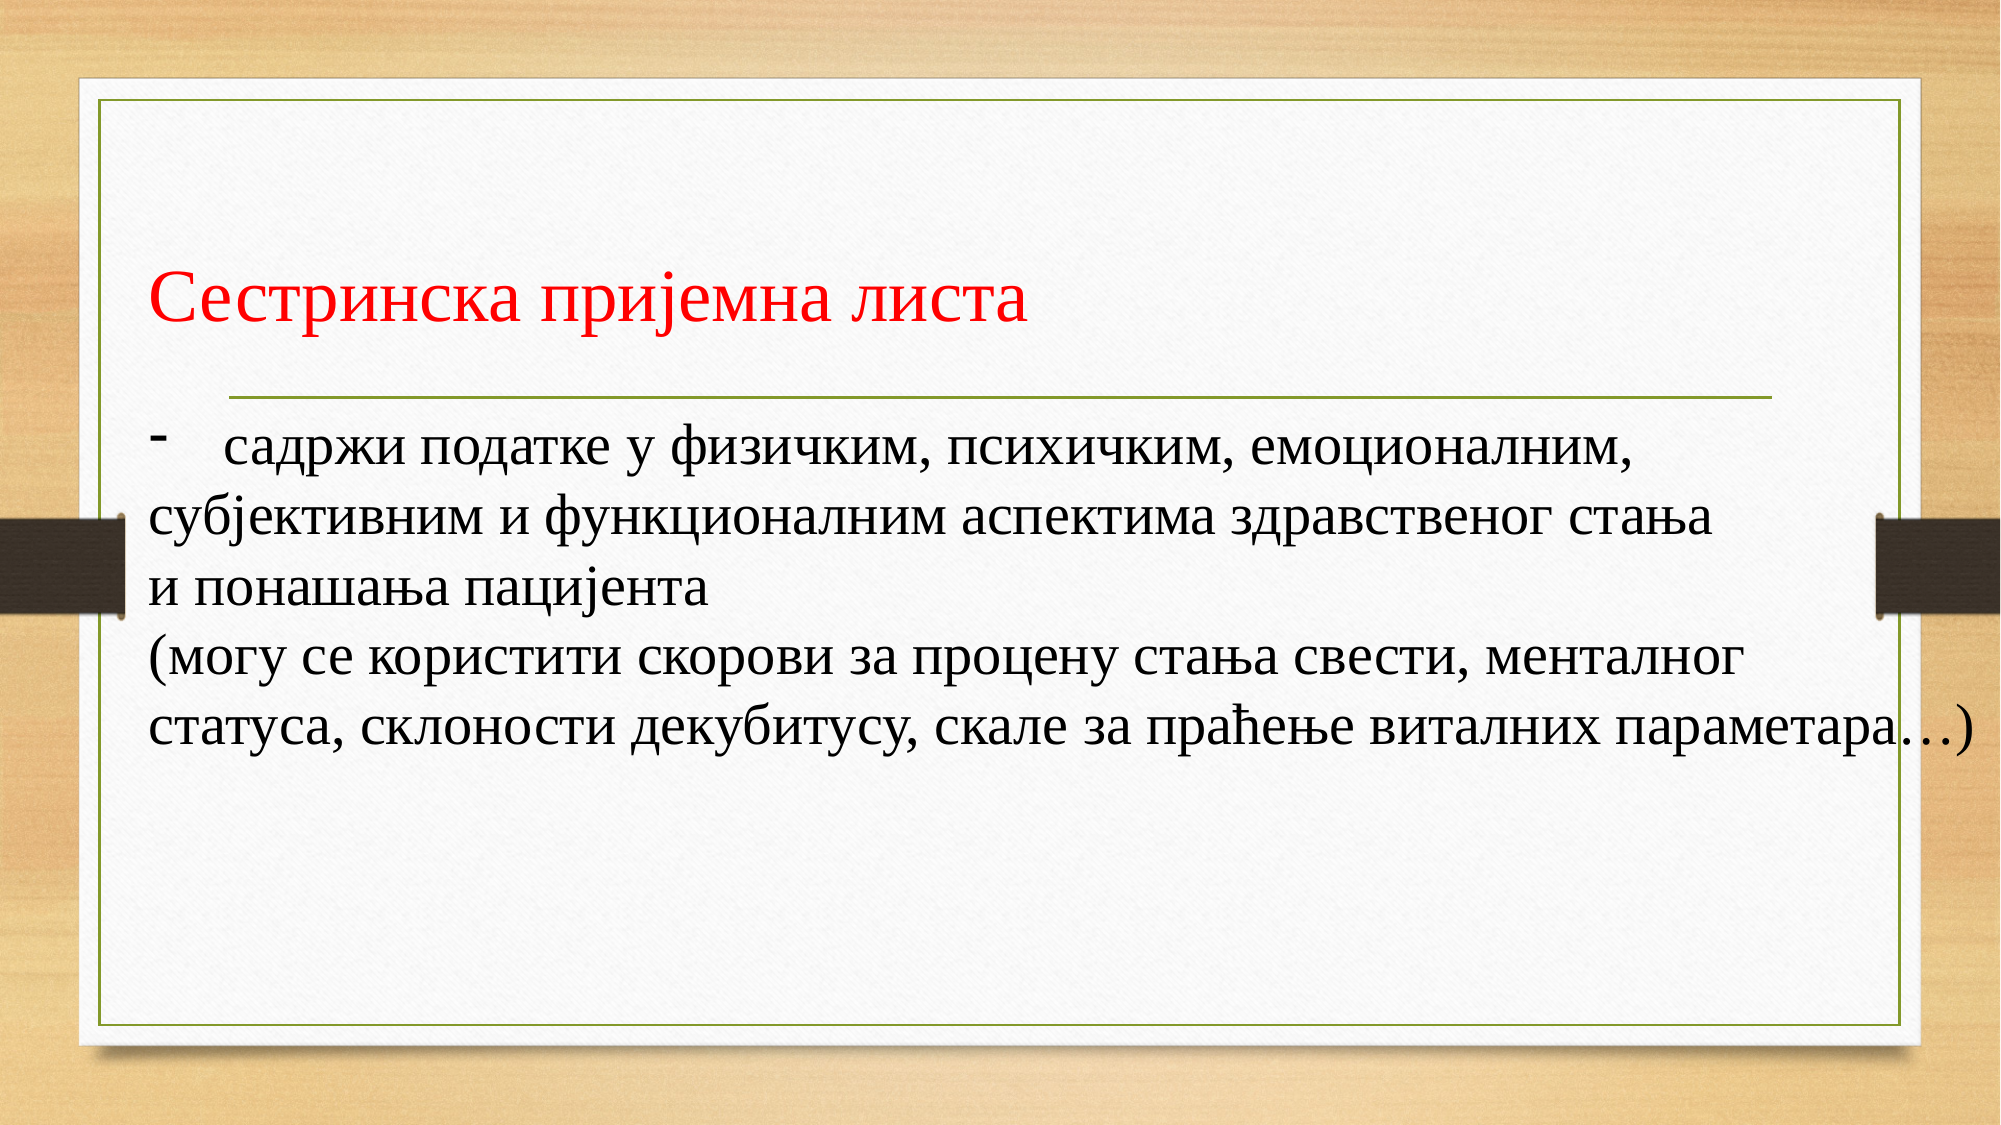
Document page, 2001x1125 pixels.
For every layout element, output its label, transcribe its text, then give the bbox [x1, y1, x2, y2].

text_box Сестринска пријемна листа садржи податке у физичким, психичким, емоционалним, субјективним и функционалним аспектима здравственог стања и понашања пацијента (могу се користити скорови за процену стања свести, менталног статуса, склоности декубитусу, скале за праћење виталних параметара…) [134, 44, 1885, 889]
picture [0, 0, 2001, 1125]
